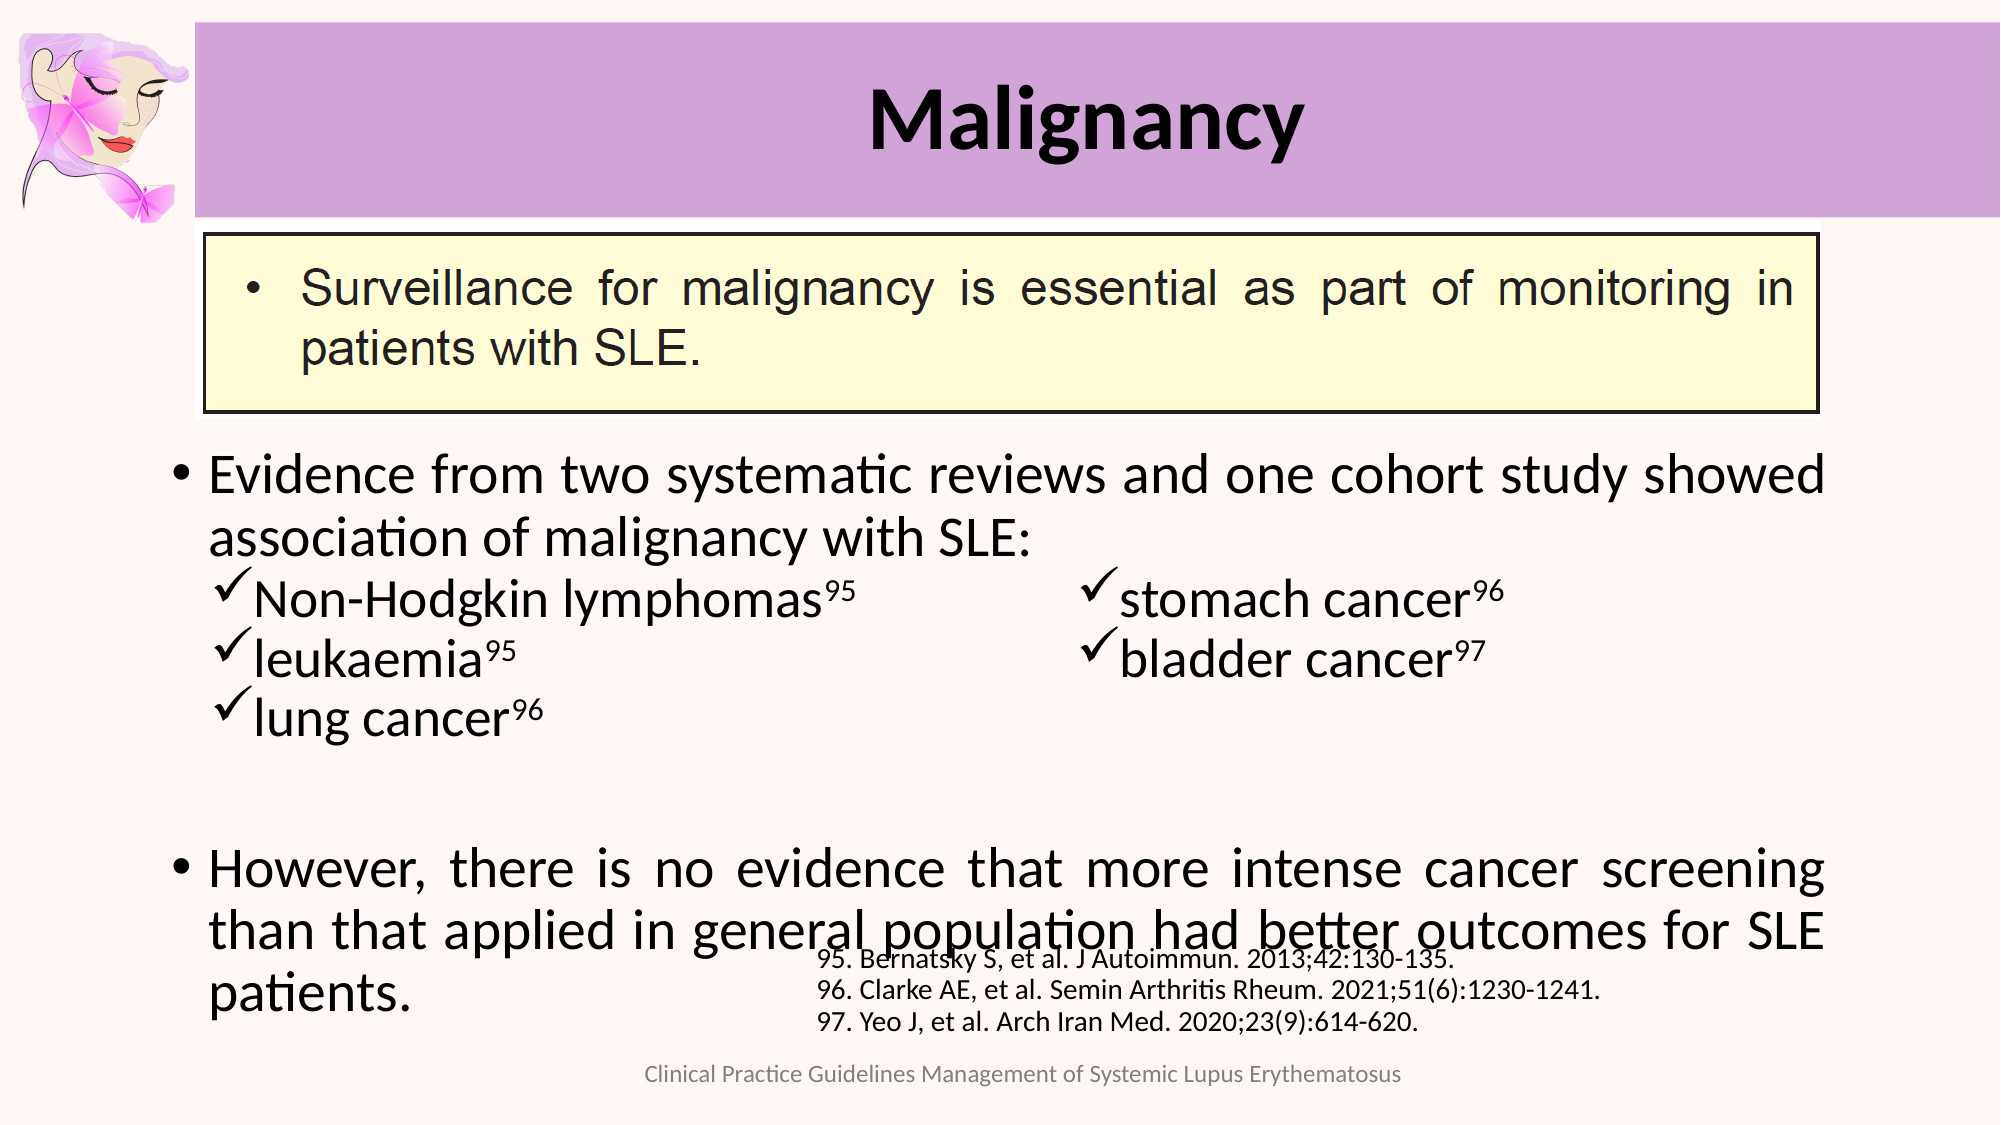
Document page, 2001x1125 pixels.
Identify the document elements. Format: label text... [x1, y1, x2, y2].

list Evidence from two systematic reviews and one cohort study showed association of malignancy with SLE: However, there is no evidence that more intense cancer screening than that applied in general population had better outcomes for SLE patients. [156, 436, 1844, 1035]
title Malignancy [195, 22, 2000, 218]
text_box Non-Hodgkin lymphomas95 leukaemia95 lung cancer96 stomach cancer96 bladder cancer97 [195, 562, 1958, 758]
text_box 95. Bernatsky S, et al. J Autoimmun. 2013;42:130-135. 96. Clarke AE, et al. Semin Arthritis Rheum. 2021;51(6):1230-1241. 97. Yeo J, et al. Arch Iran Med. 2020;23(9):614-620. [801, 935, 1844, 1041]
picture [0, 10, 1821, 419]
